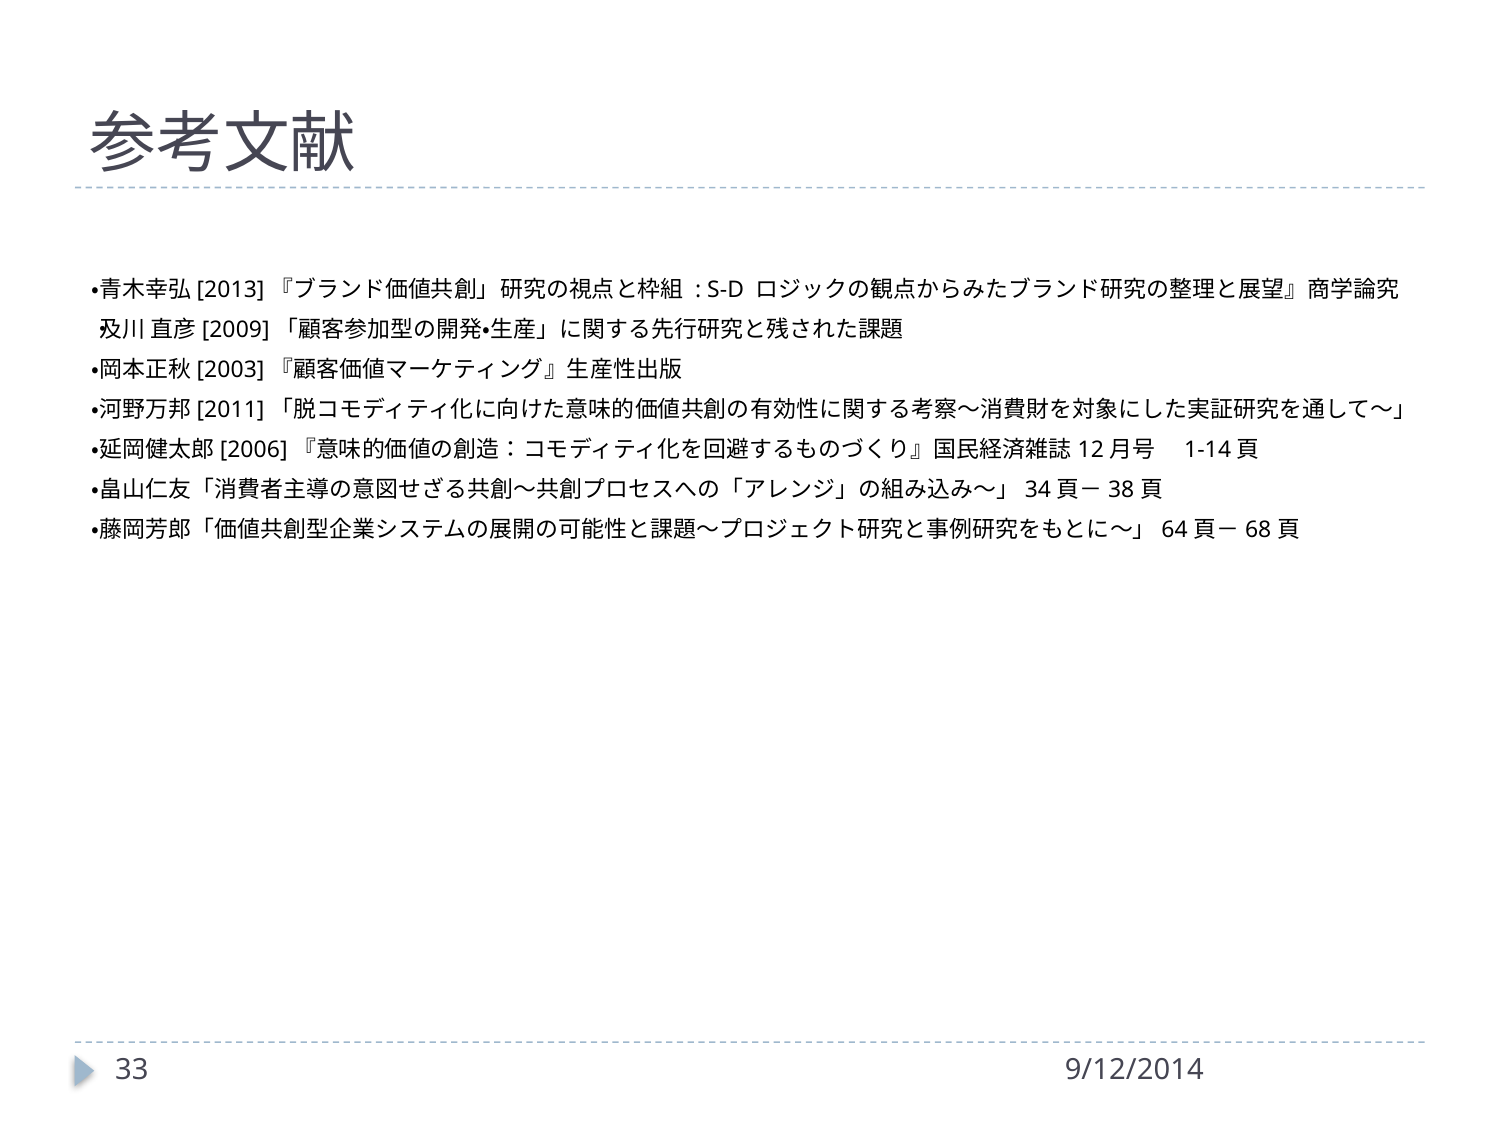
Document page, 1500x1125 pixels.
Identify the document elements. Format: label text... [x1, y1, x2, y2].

slide_number 33 [100, 1042, 426, 1103]
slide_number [1050, 1042, 1426, 1103]
list ・青木幸弘[2013]『ブランド価値共創」研究の視点と枠組 : S-D ロジックの観点からみたブランド研究の整理と展望』商学論究 ・及川 直彦[2009]「顧客参加型の開発・生産」に関する先行研究と残された課題 ・岡本正秋[2003]『顧客価値マーケティング』生産性出版 ・河野万邦[2011]「脱コモディティ化に向けた意味的価値共創の有効性に関する考察～消費財を対象にした実証研究を通して～」 ・延岡健太郎[2006]『意味的価値の創造：コモディティ化を回避するものづくり』国民経済雑誌12月号 1-14頁 ・畠山仁友「消費者主導の意図せざる共創～共創プロセスへの「アレンジ」の組み込み～」34頁－38頁 ・藤岡芳郎「価値共創型企業システムの展開の可能性と課題～プロジェクト研究と事例研究をもとに～」64頁－68頁 [76, 267, 1487, 1010]
title 参考文献 [75, 24, 1425, 188]
